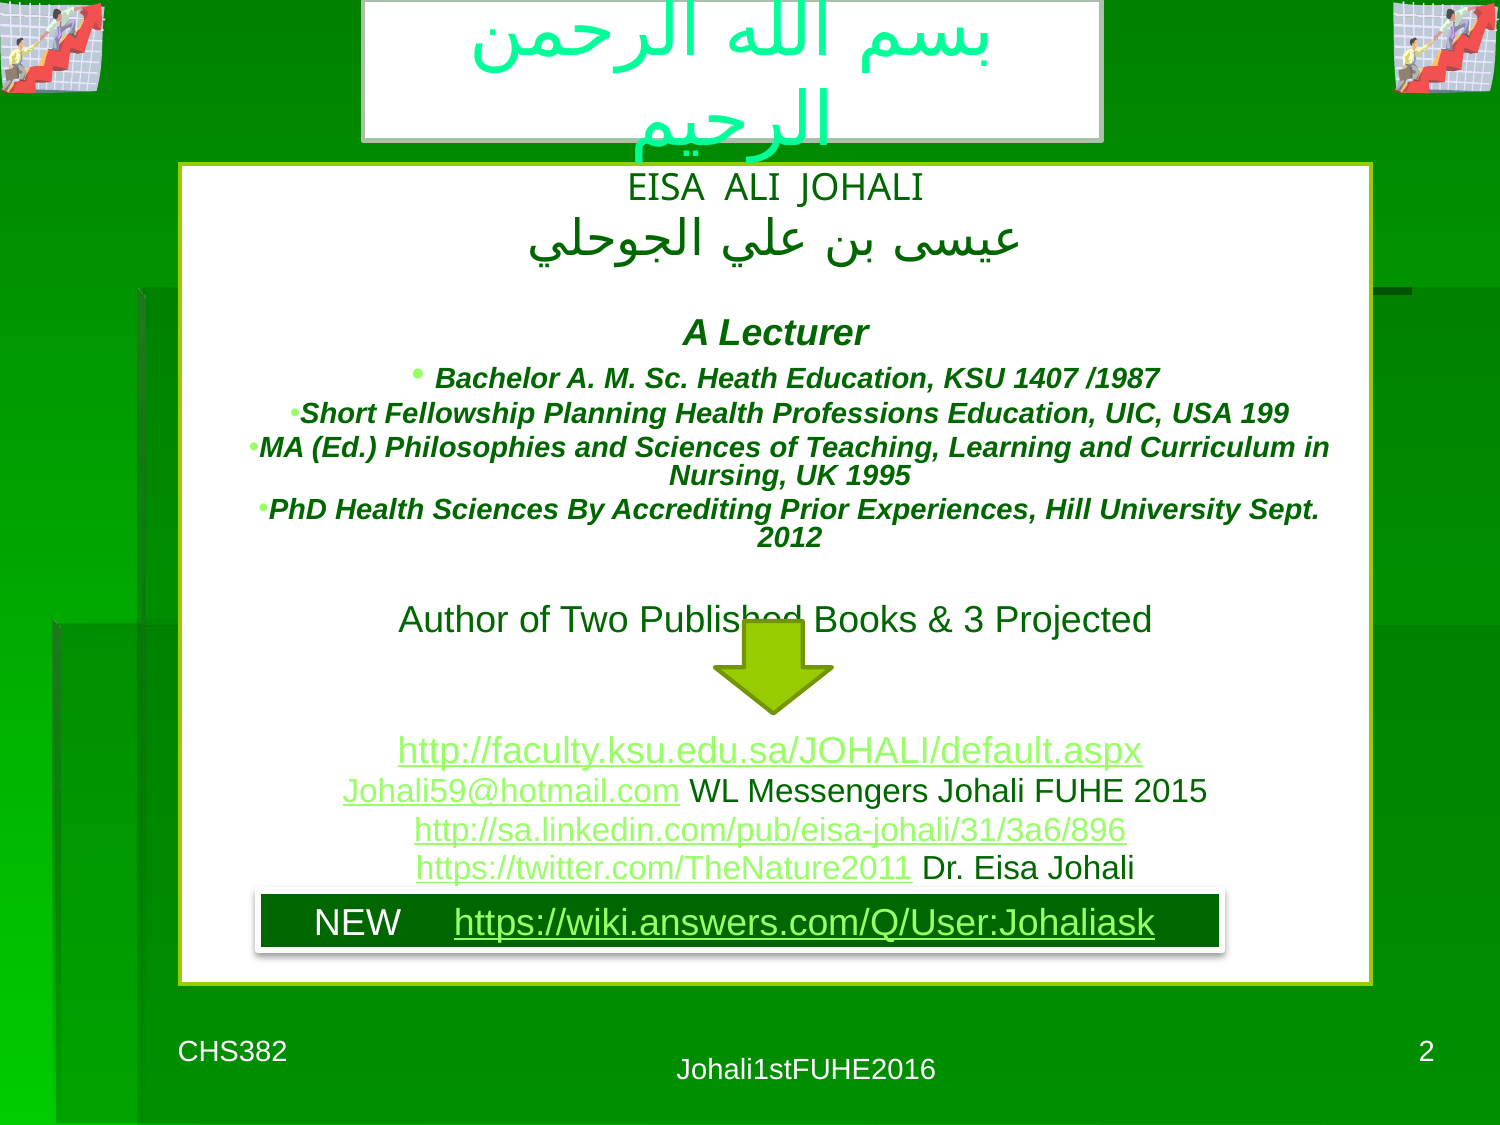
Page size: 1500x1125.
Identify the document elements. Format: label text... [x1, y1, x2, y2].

picture [1393, 0, 1500, 95]
footer Johali1stFUHE2016 [568, 1042, 1045, 1103]
text_box بسم الله الرحمن الرحيم [361, 0, 1104, 143]
slide_number CHS382 [162, 1024, 475, 1103]
slide_number 2 [1137, 1024, 1451, 1103]
text_box NEW https://wiki.answers.com/Q/User:Johaliask [255, 887, 1225, 953]
subtitle EISA ALI JOHALI عيسى بن علي الجوحلي A Lecturer Bachelor A. M. Sc. Heath Education, KSU 1407 /1987 Short Fellowship Planning Health Professions Education, UIC, USA 199 MA (Ed.) Philosophies and Sciences of Teaching, Learning and Curriculum in Nursing, UK 1995 PhD Health Sciences By Accrediting Prior Experiences, Hill University Sept. 2012 Author of Two Published Books & 3 Projected http://faculty.ksu.edu.sa/JOHALI/default.aspx Johali59@hotmail.com WL Messengers Johali FUHE 2015 http://sa.linkedin.com/pub/eisa-johali/31/3a6/896 https://twitter.com/TheNature2011 Dr. Eisa Johali [178, 162, 1373, 986]
picture [0, 0, 107, 95]
text_box [712, 618, 834, 716]
